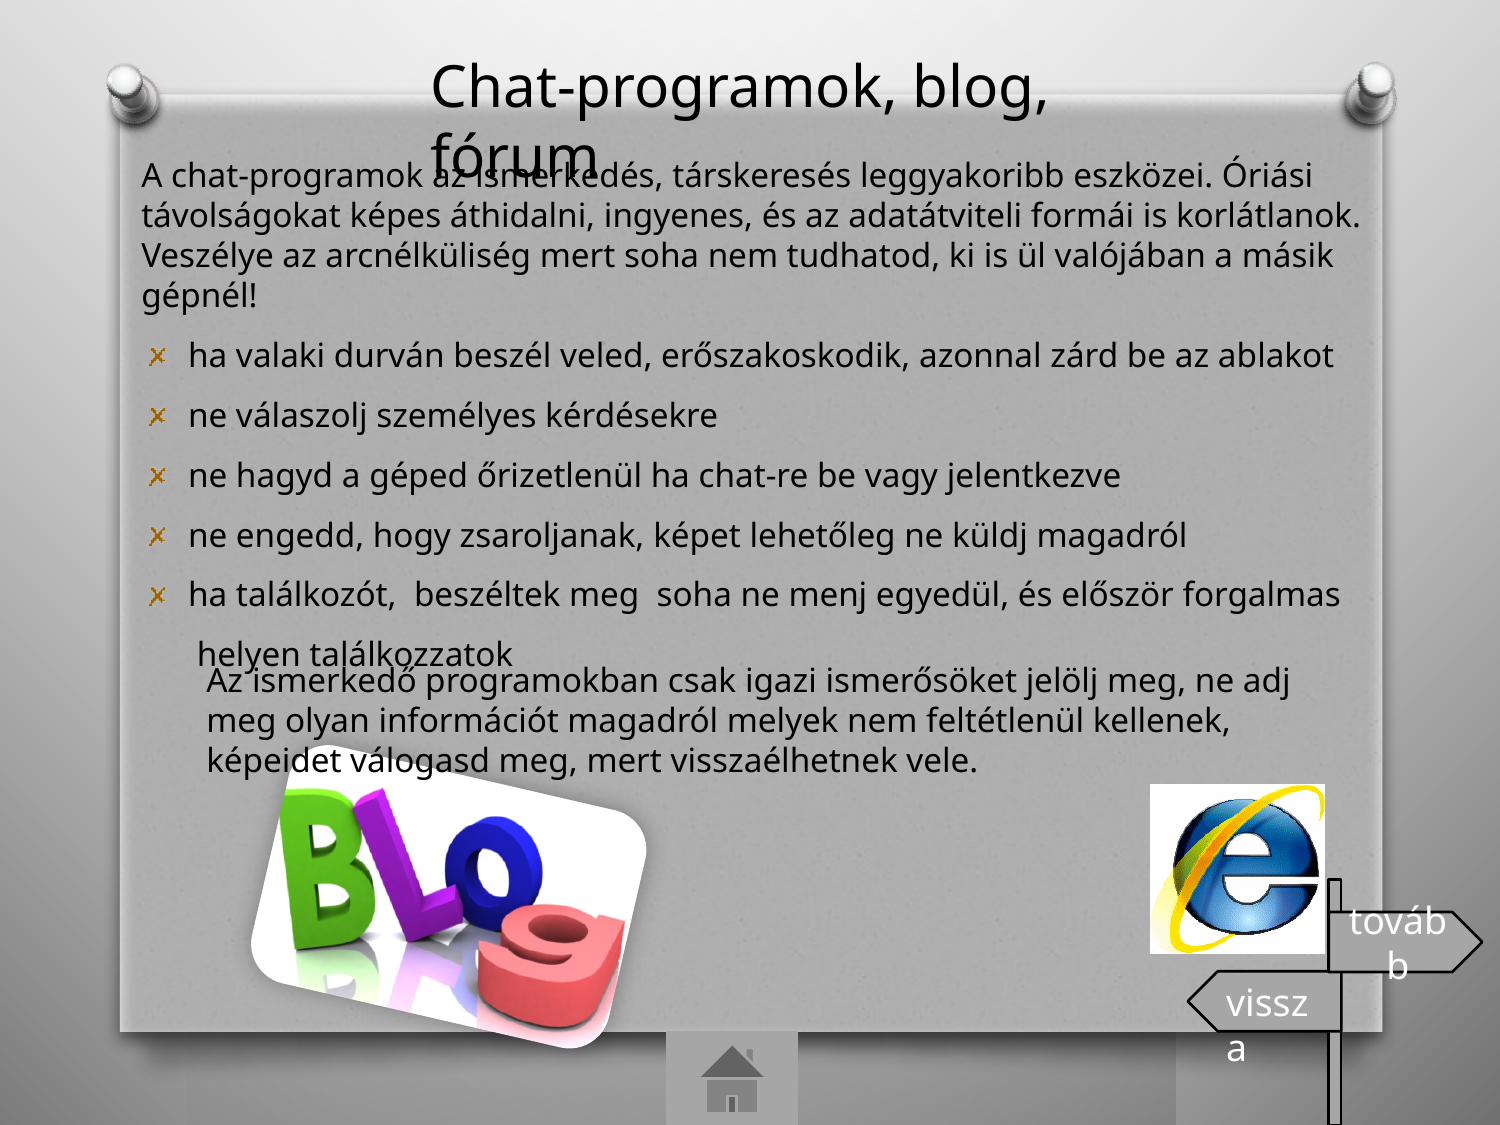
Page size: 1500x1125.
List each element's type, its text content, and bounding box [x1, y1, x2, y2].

picture [75, 29, 198, 147]
text_box A chat-programok az ismerkedés, társkeresés leggyakoribb eszközei. Óriási távolságokat képes áthidalni, ingyenes, és az adatátviteli formái is korlátlanok. Veszélye az arcnélküliség mert soha nem tudhatod, ki is ül valójában a másik gépnél! ha valaki durván beszél veled, erőszakoskodik, azonnal zárd be az ablakot ne válaszolj személyes kérdésekre ne hagyd a géped őrizetlenül ha chat-re be vagy jelentkezve ne engedd, hogy zsaroljanak, képet lehetőleg ne küldj magadról ha találkozót, beszéltek meg soha ne menj egyedül, és először forgalmas helyen találkozzatok [126, 147, 1379, 681]
picture [141, 342, 165, 366]
text_box [1328, 878, 1342, 910]
text_box [666, 1031, 798, 1125]
text_box [1327, 1033, 1342, 1125]
text_box [1186, 977, 1211, 1027]
picture [141, 521, 165, 546]
text_box Az ismerkedő programokban csak igazi ismerősöket jelölj meg, ne adj meg olyan információt magadról melyek nem feltétlenül kellenek, képeidet válogasd meg, mert visszaélhetnek vele. [191, 651, 1326, 786]
picture [251, 774, 647, 1049]
picture [141, 581, 165, 606]
text_box tovább [1327, 910, 1484, 974]
picture [141, 462, 165, 486]
text_box vissza [1211, 971, 1340, 1076]
picture [1150, 765, 1326, 972]
text_box Chat-programok, blog, fórum [415, 41, 1090, 197]
picture [141, 402, 165, 426]
picture [1317, 35, 1439, 147]
